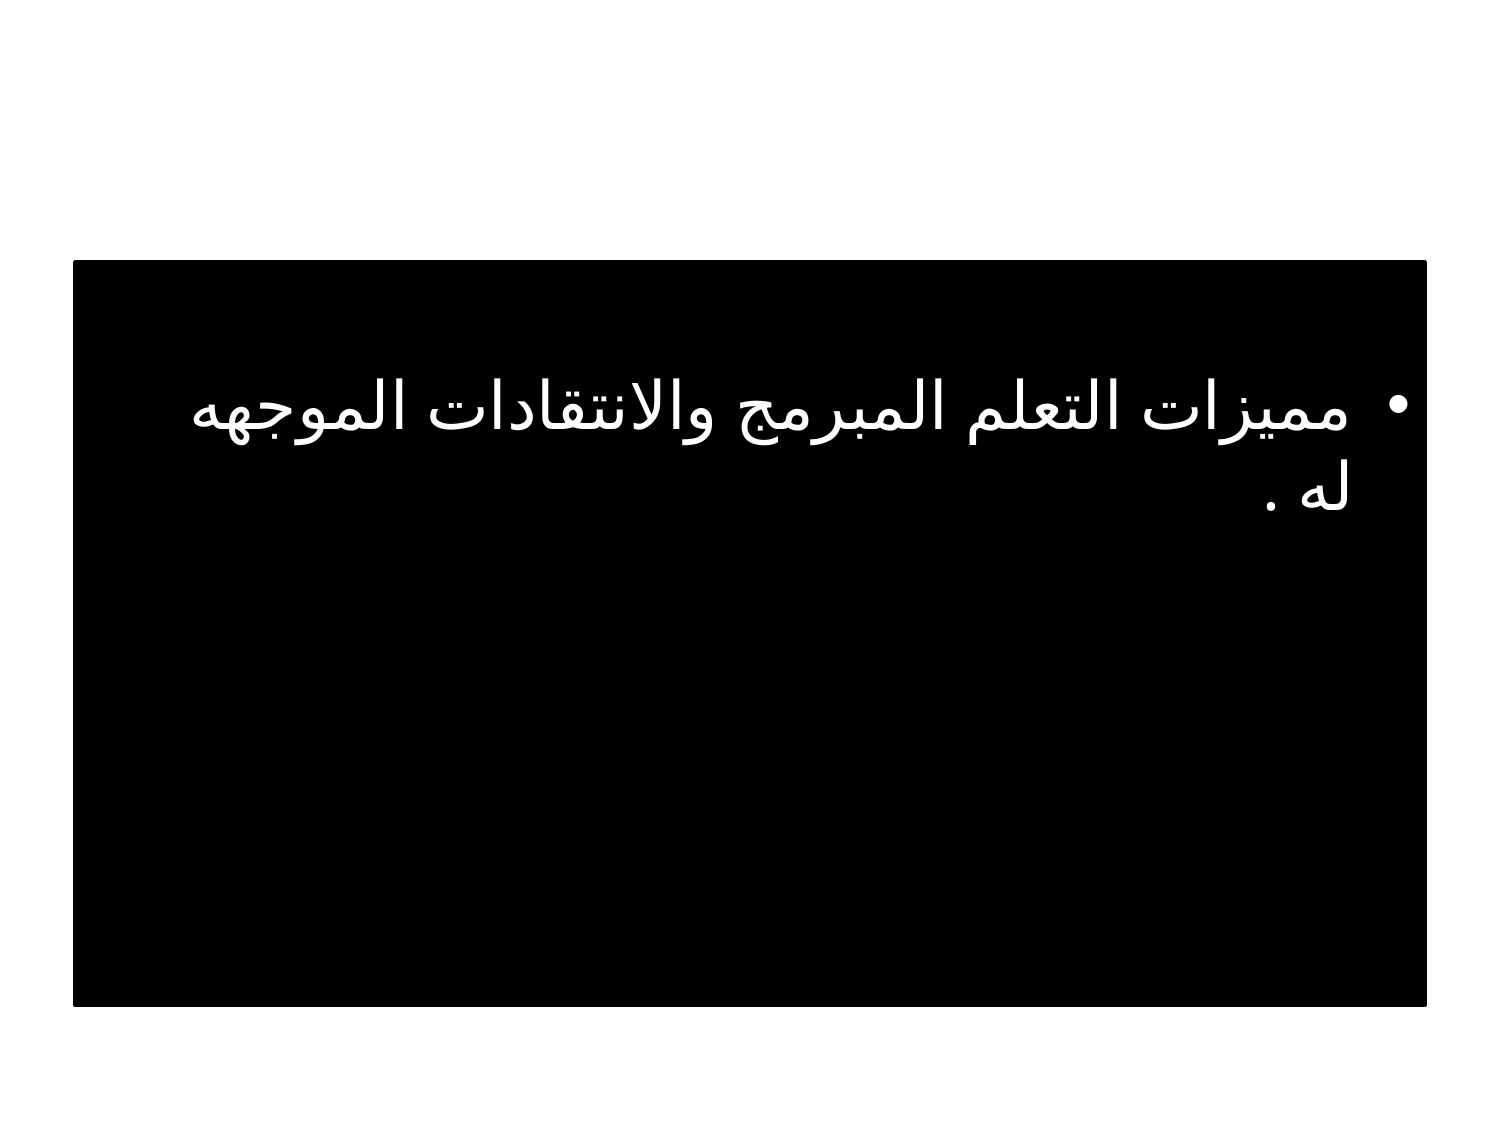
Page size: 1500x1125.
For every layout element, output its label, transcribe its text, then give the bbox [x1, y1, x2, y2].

list مميزات التعلم المبرمج والانتقادات الموجهه له . [73, 260, 1427, 1007]
